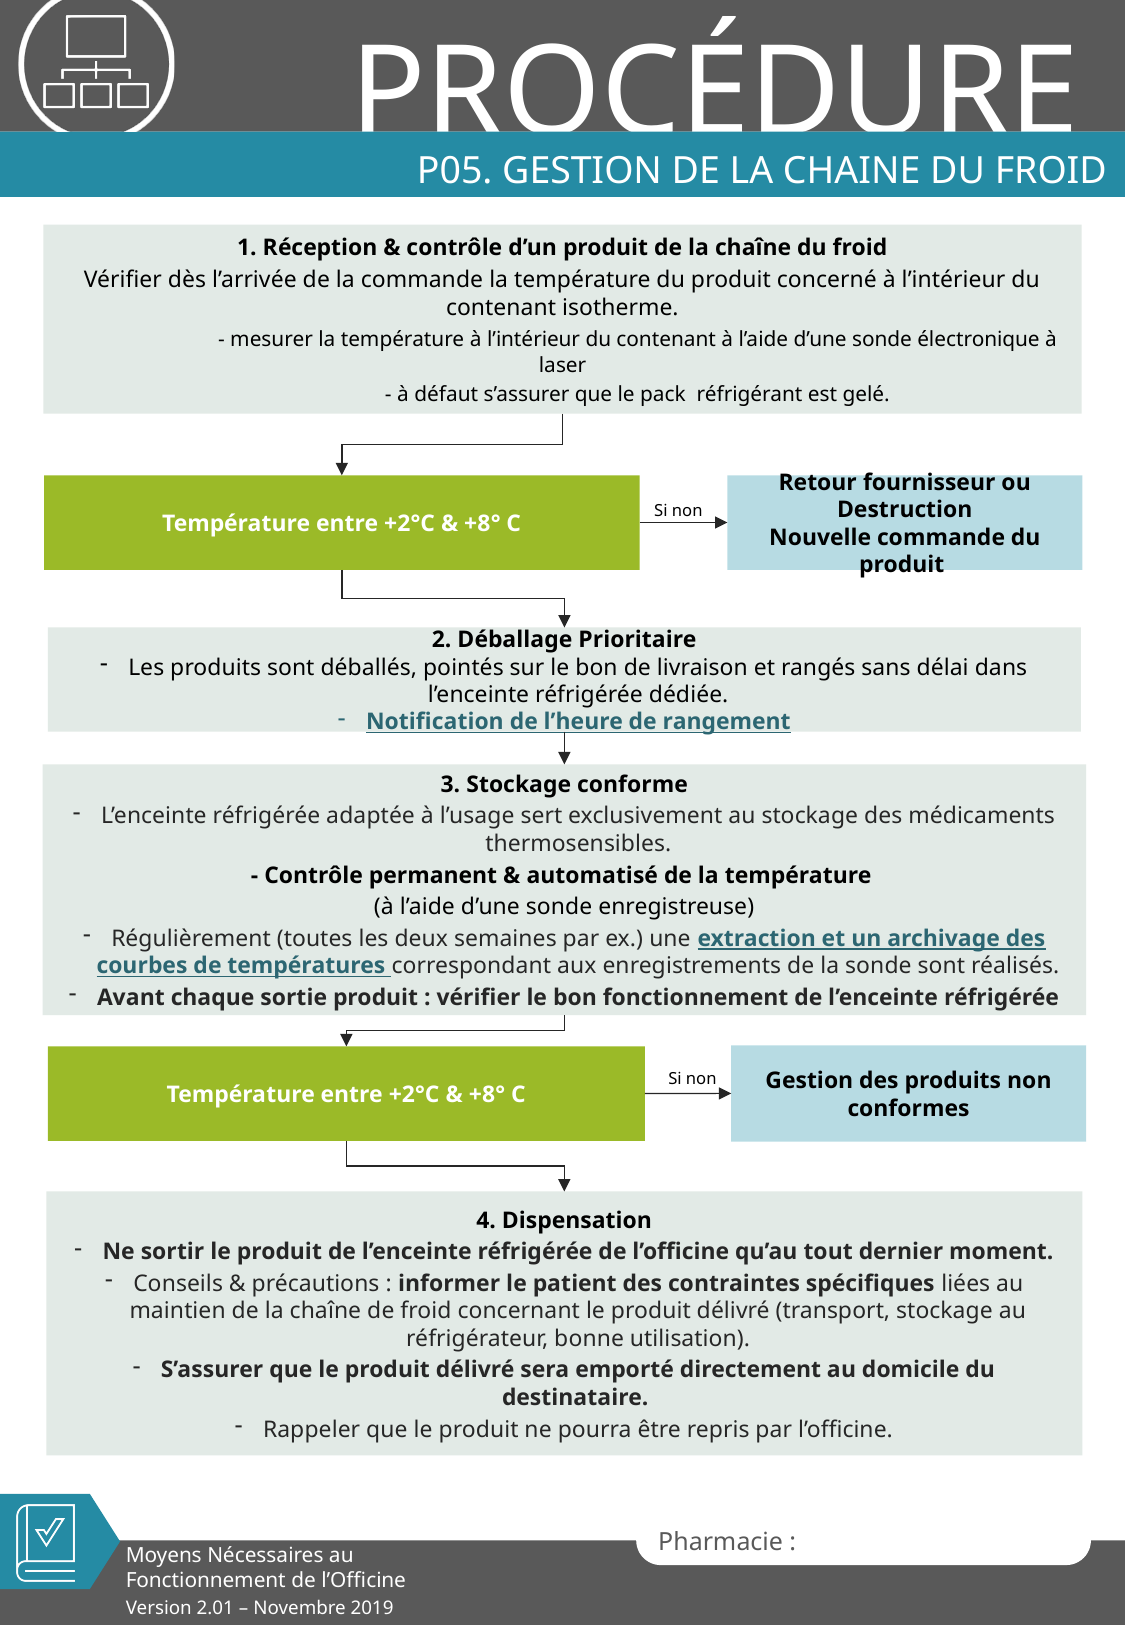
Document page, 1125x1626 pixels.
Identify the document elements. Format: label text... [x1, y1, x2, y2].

text_box 1. Réception & contrôle d’un produit de la chaîne du froid Vérifier dès l’arrivée de la commande la température du produit concerné à l’intérieur du contenant isotherme. - mesurer la température à l’intérieur du contenant à l’aide d’une sonde électronique à laser - à défaut s’assurer que le pack réfrigérant est gelé. [43, 224, 1082, 414]
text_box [421, 334, 483, 555]
picture [18, 0, 175, 132]
title P05. gestion de la chaine du froid [33, 142, 1123, 199]
text_box 3. Stockage conforme L’enceinte réfrigérée adaptée à l’usage sert exclusivement au stockage des médicaments thermosensibles. - Contrôle permanent & automatisé de la température (à l’aide d’une sonde enregistreuse) Régulièrement (toutes les deux semaines par ex.) une extraction et un archivage des courbes de températures correspondant aux enregistrements de la sonde sont réalisés. Avant chaque sortie produit : vérifier le bon fonctionnement de l’enceinte réfrigérée [42, 764, 1087, 1016]
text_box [430, 1057, 481, 1276]
text_box Si non [639, 523, 718, 527]
text_box Température entre +2°C & +8° C [44, 475, 424, 570]
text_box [424, 487, 482, 710]
text_box Température entre +2°C & +8° C [47, 1046, 439, 1141]
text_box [439, 921, 471, 1057]
text_box Température entre +2°C & +8° C [482, 475, 640, 570]
text_box 4. Dispensation Ne sortir le produit de l’enceinte réfrigérée de l’officine qu’au tout dernier moment. Conseils & précautions : informer le patient des contraintes spécifiques liées au maintien de la chaîne de froid concernant le produit délivré (transport, stockage au réfrigérateur, bonne utilisation). S’assurer que le produit délivré sera emporté directement au domicile du destinataire. Rappeler que le produit ne pourra être repris par l’officine. [46, 1191, 1083, 1456]
text_box Température entre +2°C & +8° C [471, 1046, 645, 1141]
text_box Gestion des produits non conformes [731, 1045, 1087, 1142]
picture [16, 1504, 75, 1582]
text_box Si non [653, 1060, 732, 1093]
text_box Si non [639, 492, 718, 522]
text_box 2. Déballage Prioritaire Les produits sont déballés, pointés sur le bon de livraison et rangés sans délai dans l’enceinte réfrigérée dédiée. Notification de l’heure de rangement [47, 627, 1081, 732]
text_box Retour fournisseur ou Destruction Nouvelle commande du produit [727, 475, 1083, 570]
